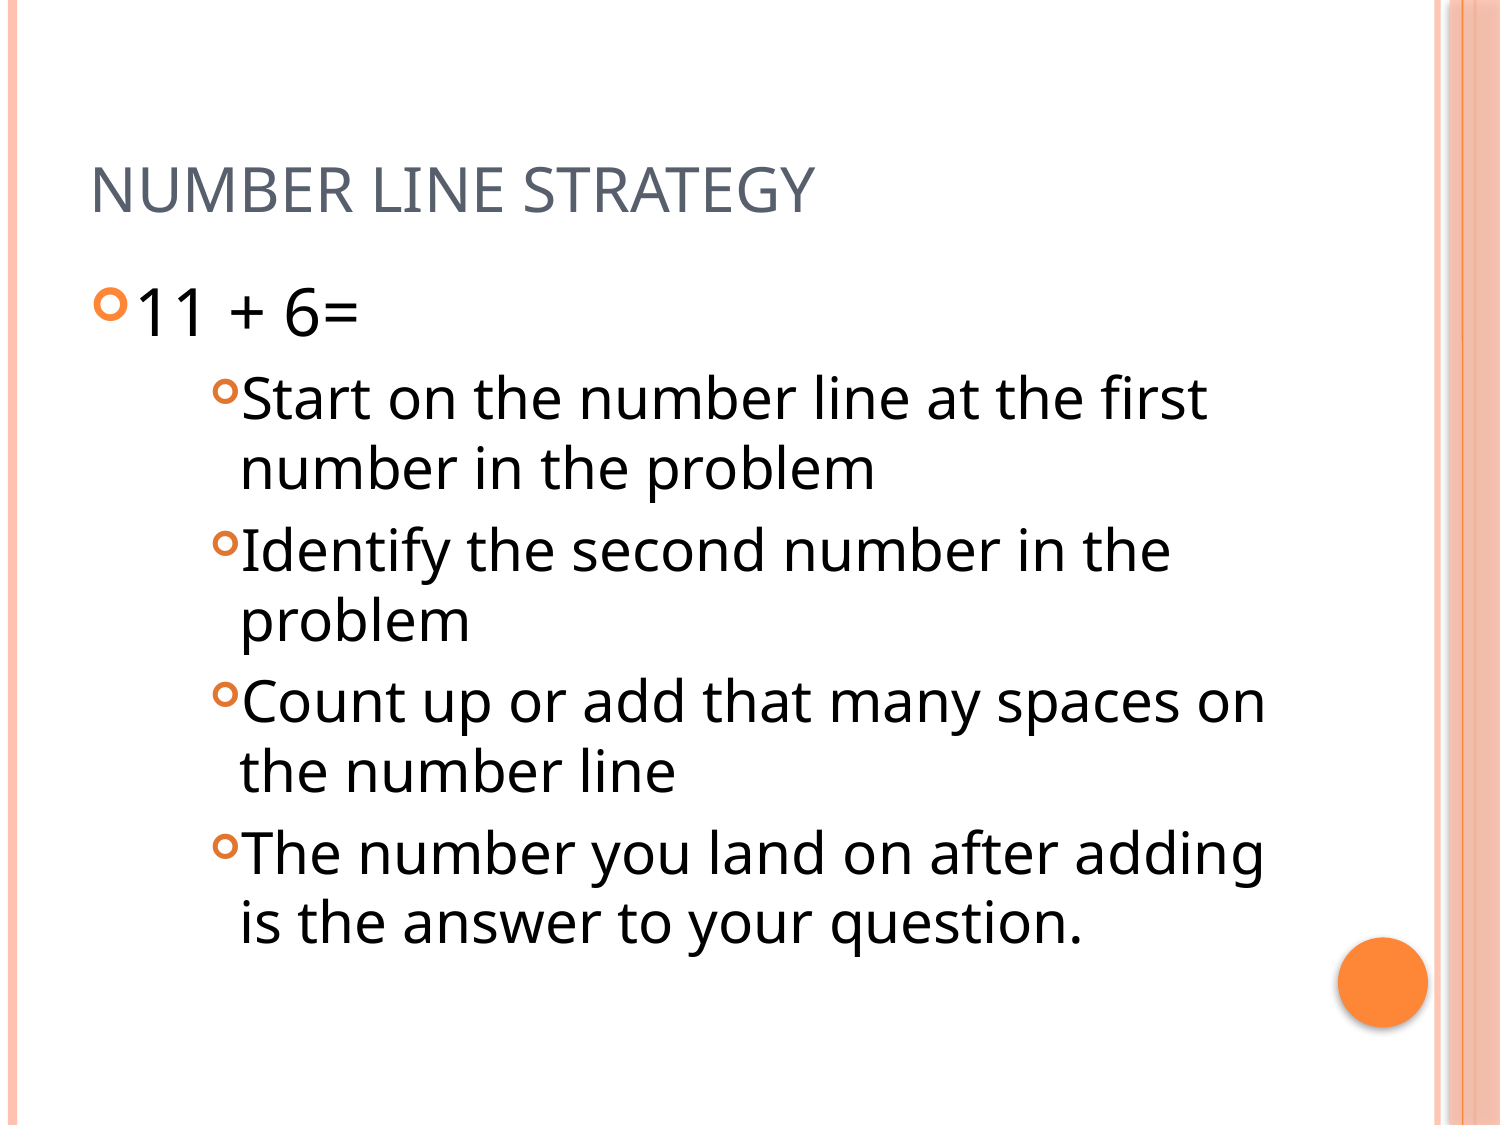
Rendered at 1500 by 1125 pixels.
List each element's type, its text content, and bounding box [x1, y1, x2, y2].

list 11 + 6= Start on the number line at the first number in the problem Identify the second number in the problem Count up or add that many spaces on the number line The number you land on after adding is the answer to your question. [75, 262, 1300, 1062]
title Number Line Strategy [75, 45, 1300, 233]
